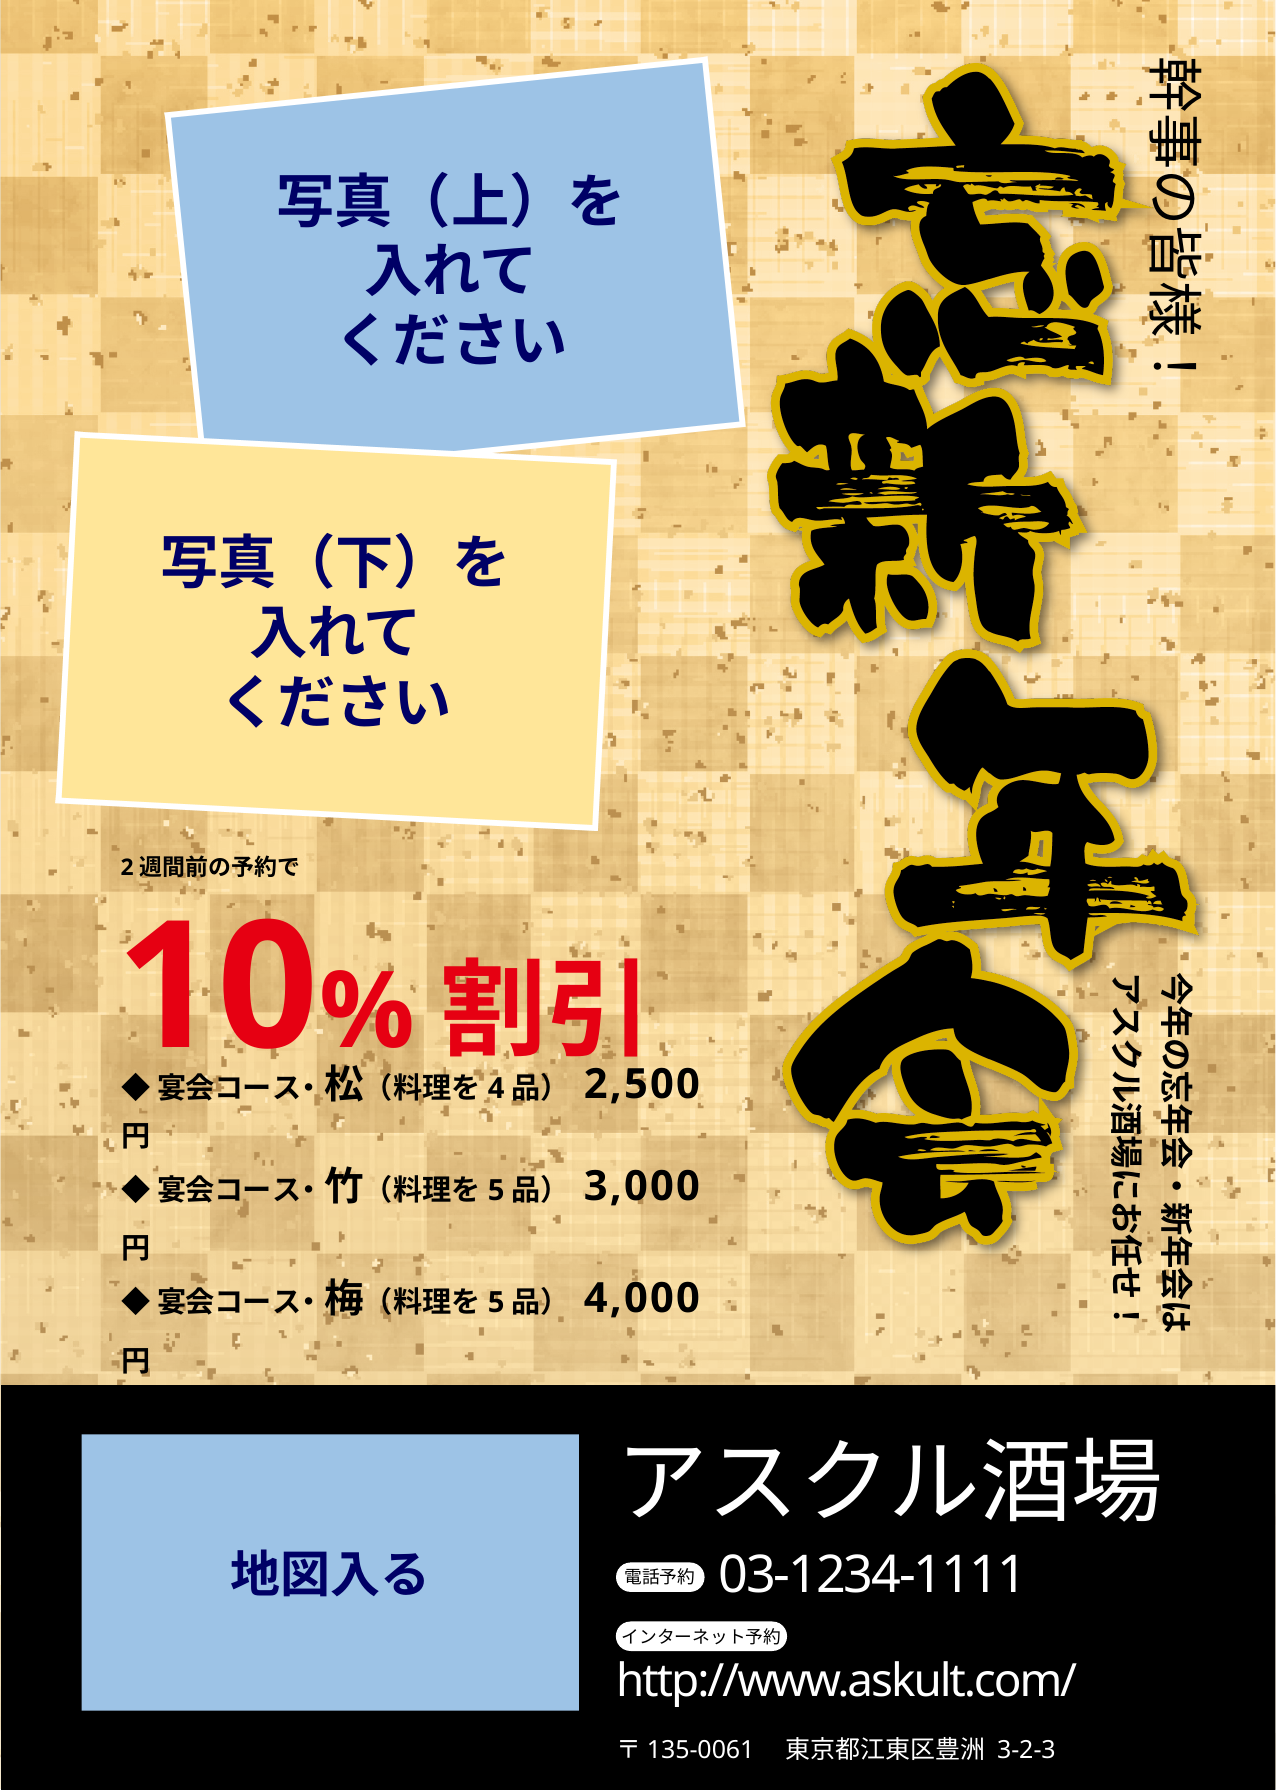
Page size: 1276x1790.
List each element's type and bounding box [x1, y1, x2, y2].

text_box [615, 1562, 705, 1592]
text_box [615, 1621, 788, 1651]
picture [0, 0, 1276, 1789]
text_box [164, 56, 746, 483]
text_box [54, 431, 616, 831]
